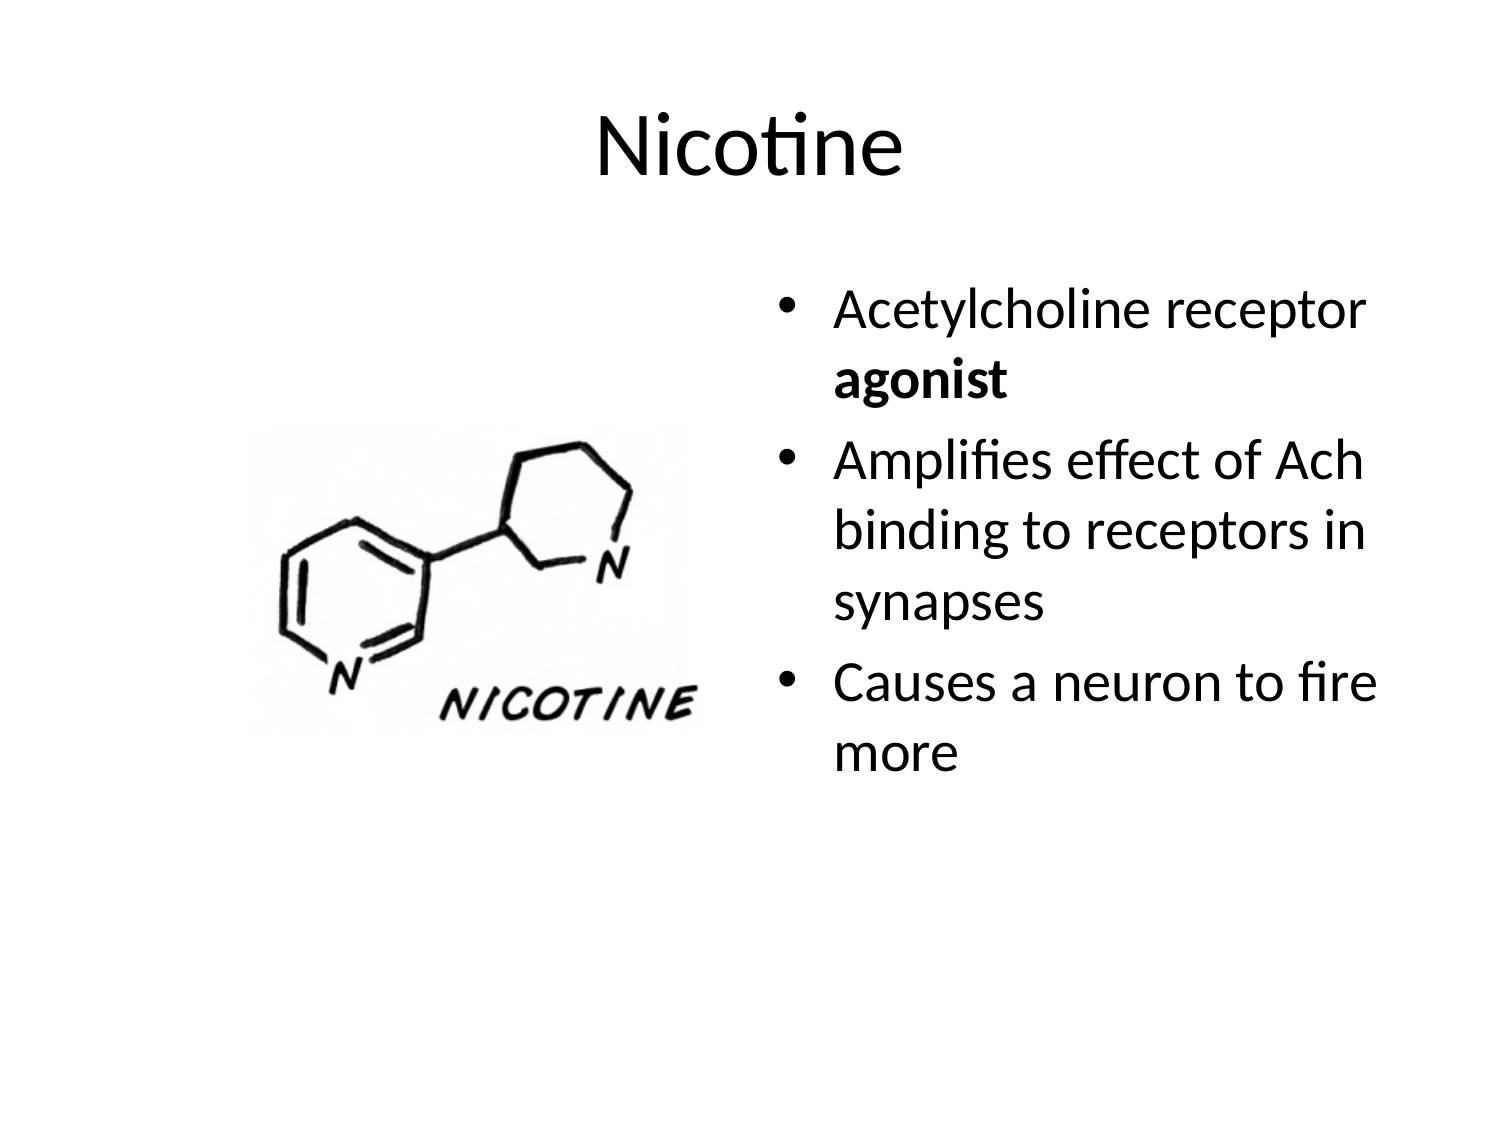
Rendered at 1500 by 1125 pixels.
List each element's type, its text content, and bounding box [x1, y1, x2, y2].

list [249, 424, 710, 742]
list Acetylcholine receptor agonist Amplifies effect of Ach binding to receptors in synapses Causes a neuron to fire more [762, 262, 1425, 1005]
title Nicotine [75, 45, 1425, 233]
